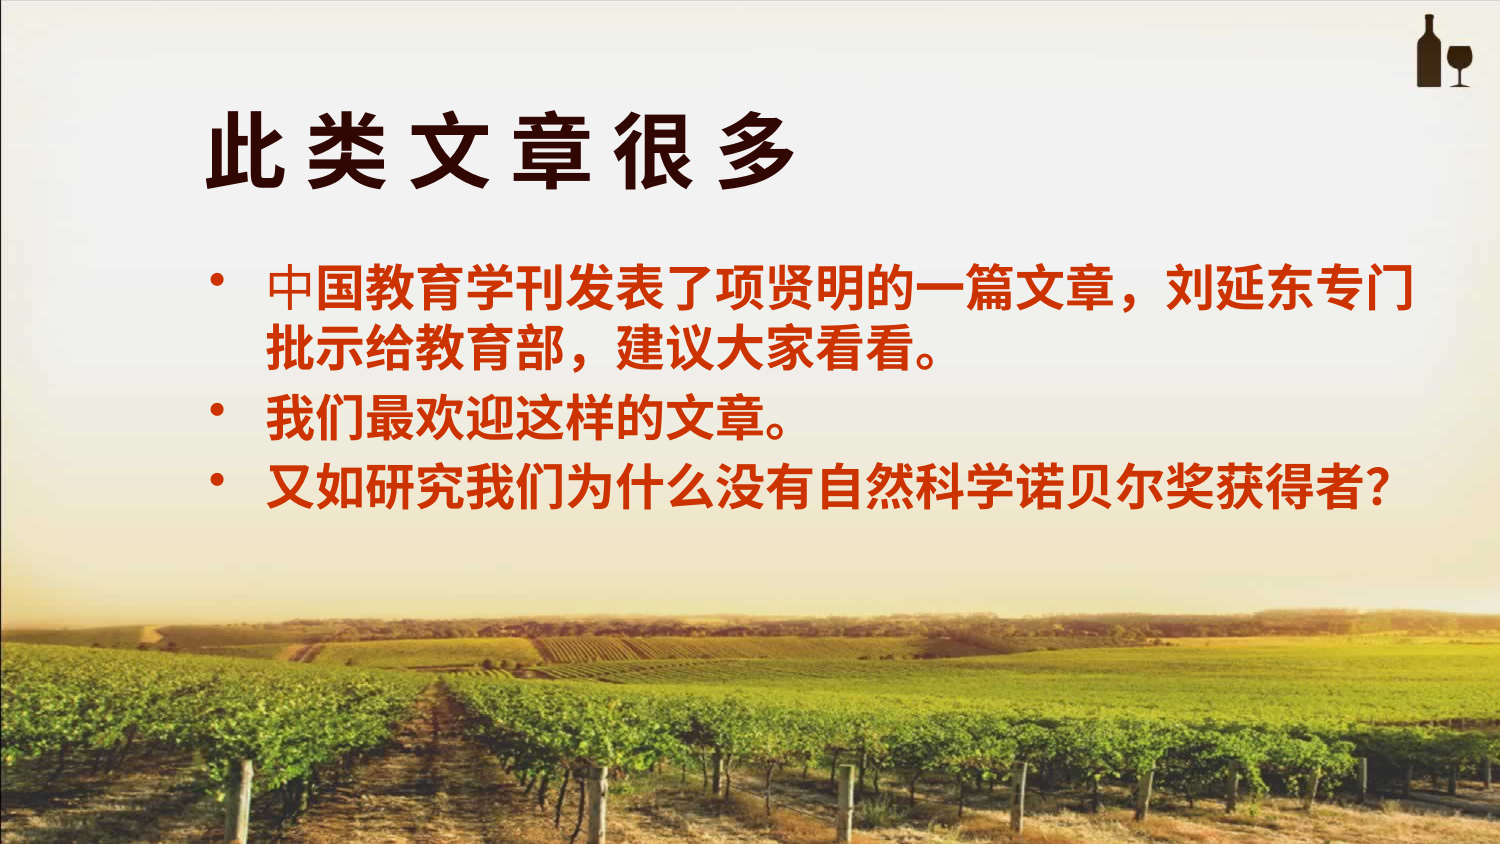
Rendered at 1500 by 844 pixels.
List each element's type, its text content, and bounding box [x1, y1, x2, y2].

picture [0, 0, 1500, 844]
title 此 类 文 章 很 多 [188, 26, 1468, 207]
list 中国教育学刊发表了项贤明的一篇文章，刘延东专门批示给教育部，建议大家看看。 我们最欢迎这样的文章。 又如研究我们为什么没有自然科学诺贝尔奖获得者？ [193, 248, 1470, 755]
